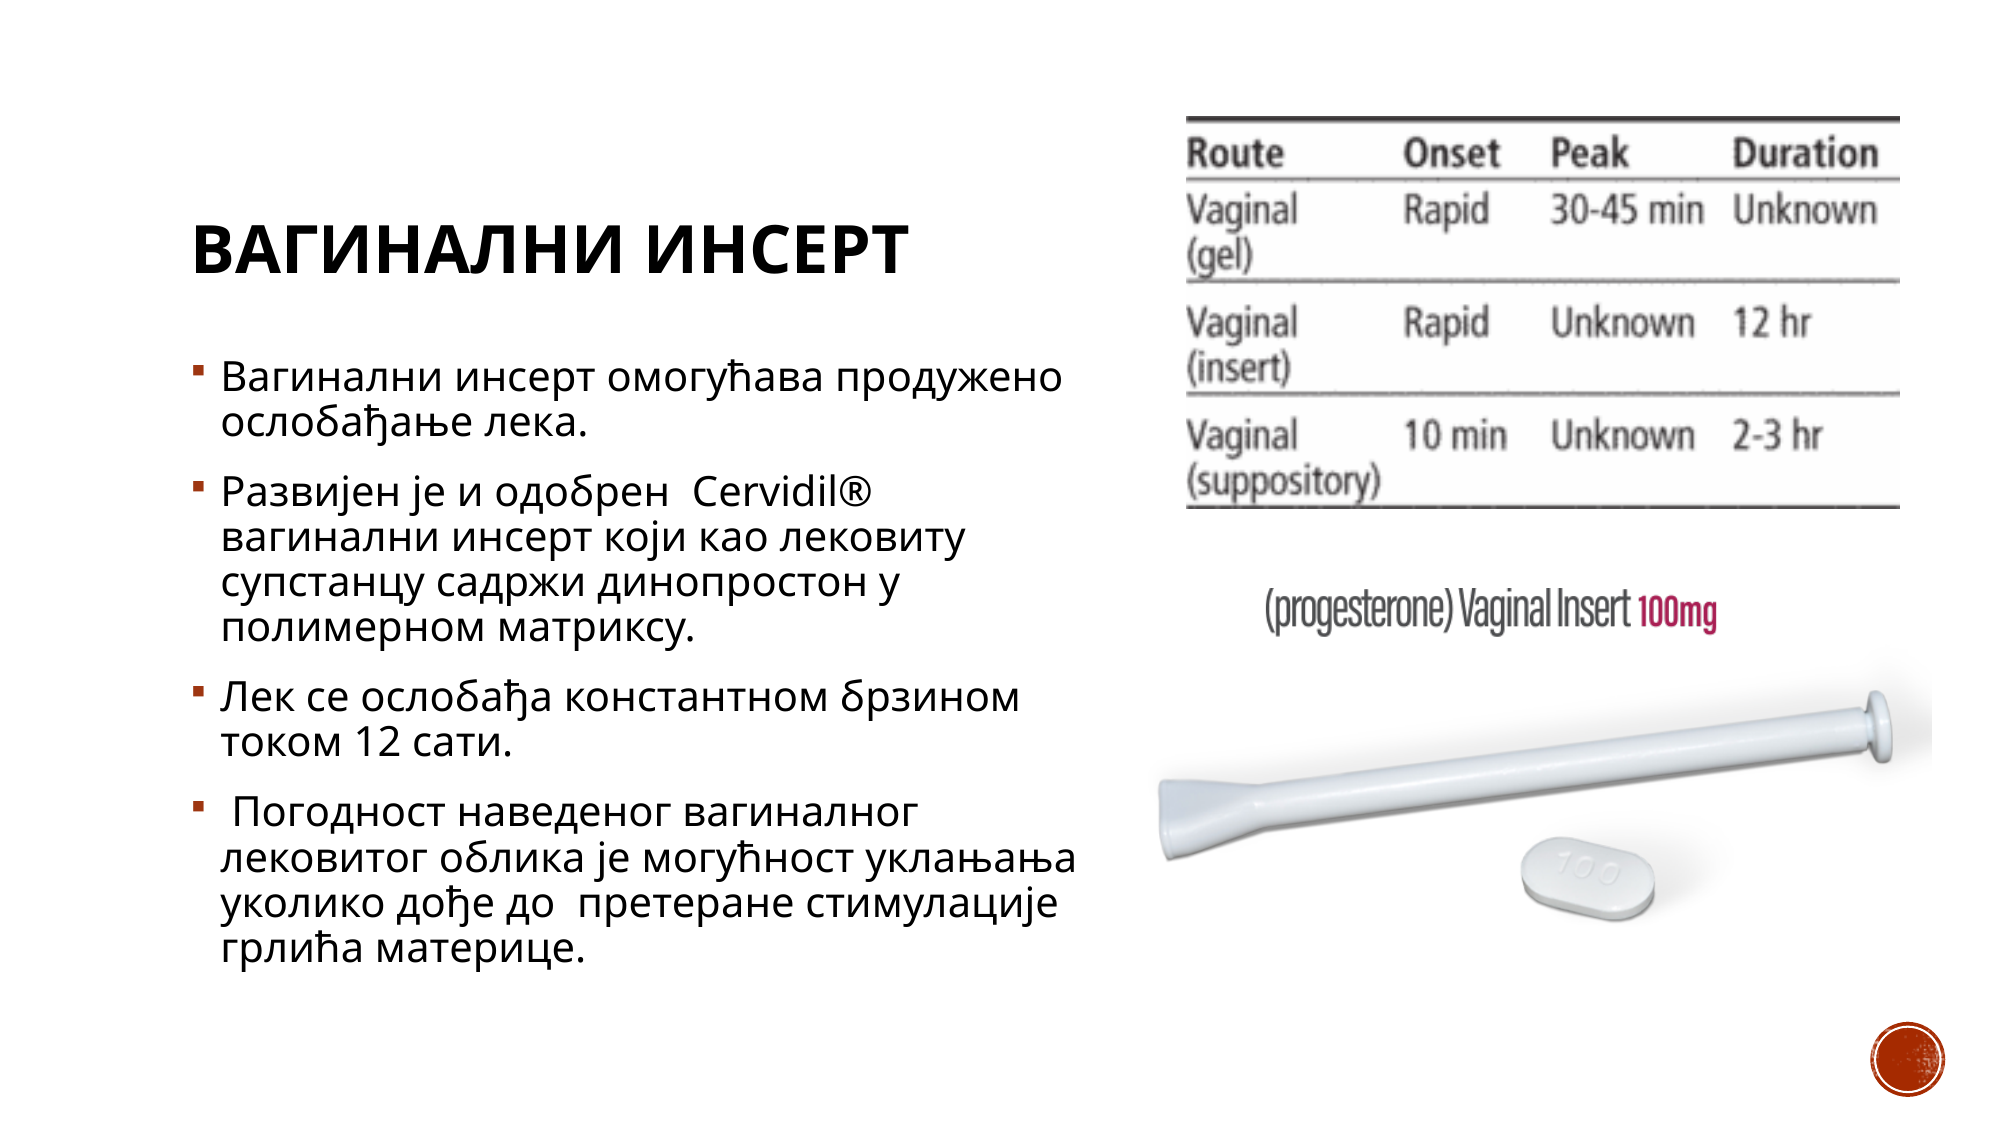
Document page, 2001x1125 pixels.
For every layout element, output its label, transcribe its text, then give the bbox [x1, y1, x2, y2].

picture [1186, 116, 1900, 509]
picture [1131, 588, 1932, 928]
title Вагинални инсерт [175, 83, 1826, 348]
list Вагинални инсерт омогућава продужено ослобађање лека. Развијен је и одобрен Cervidil® вагинални инсерт који као лековиту супстанцу садржи динопростон у полимерном матриксу. Лек се ослобађа константном брзином током 12 сати. Погодност наведеног вагиналног лековитог облика је могућност уклањања уколико дође до претеране стимулације грлића материце. [175, 348, 1112, 1013]
